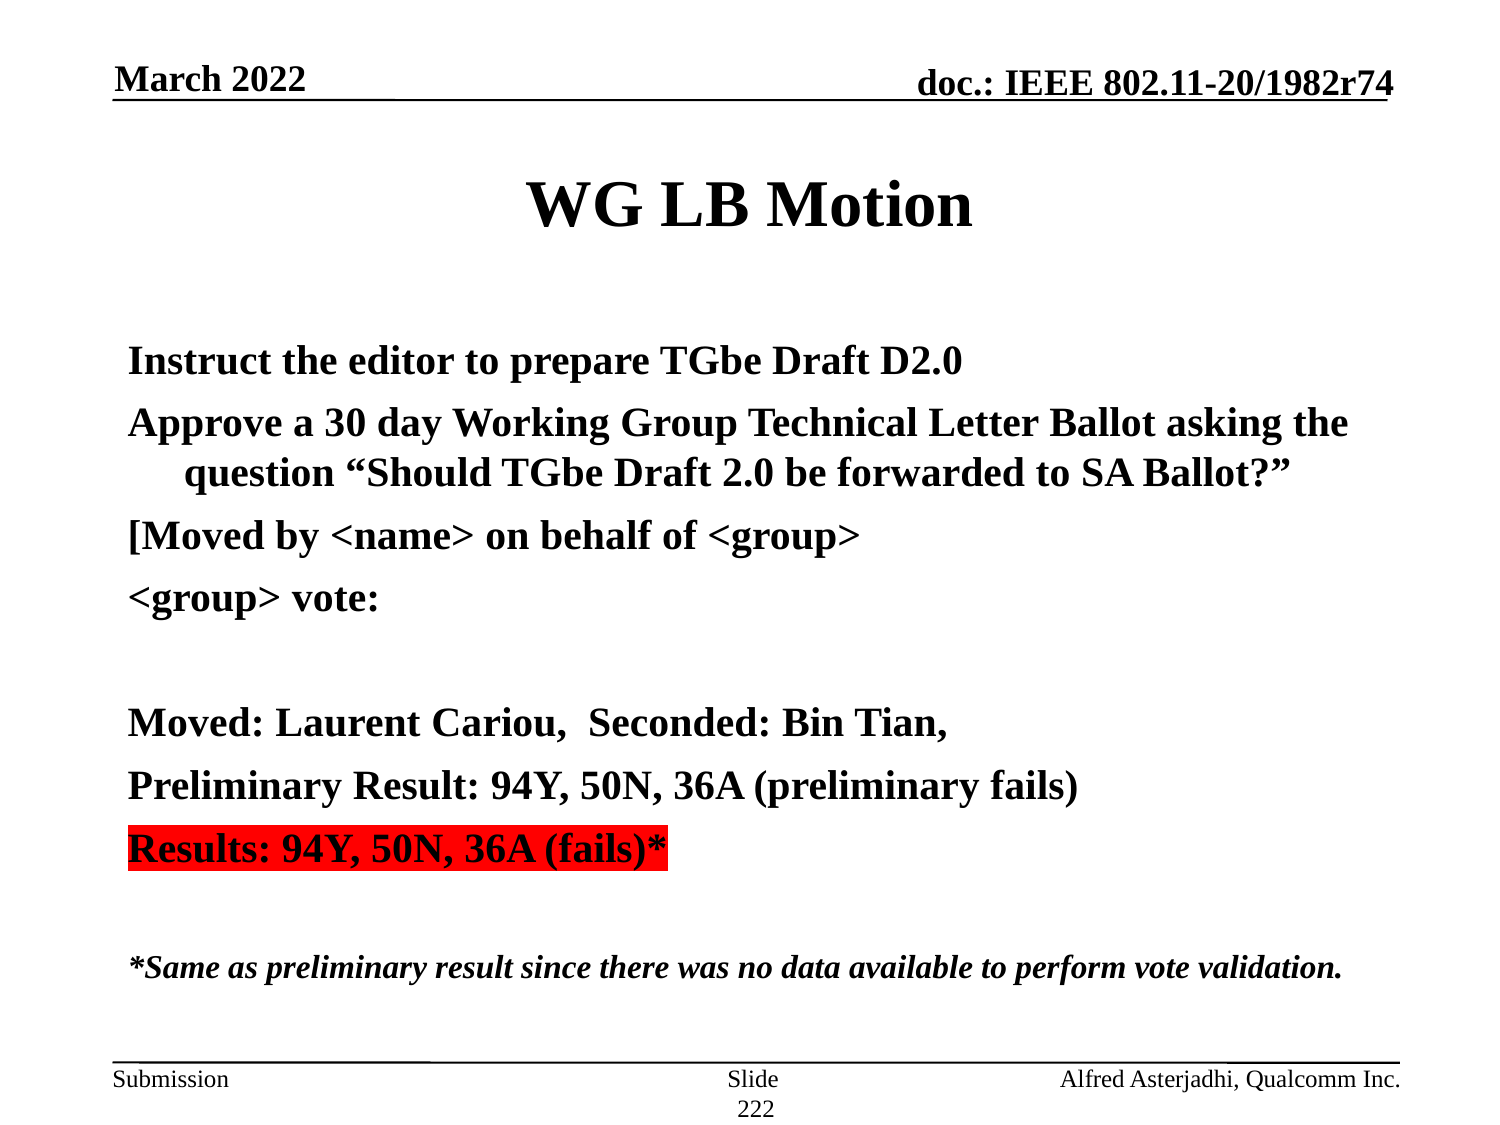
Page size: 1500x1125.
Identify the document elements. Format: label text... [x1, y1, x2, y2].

footer Alfred Asterjadhi, Qualcomm Inc. [878, 1061, 1402, 1093]
slide_number Slide 222 [712, 1061, 800, 1123]
list Instruct the editor to prepare TGbe Draft D2.0 Approve a 30 day Working Group Technical Letter Ballot asking the question “Should TGbe Draft 2.0 be forwarded to SA Ballot?” [Moved by <name> on behalf of <group> <group> vote: Moved: Laurent Cariou, Seconded: Bin Tian, Preliminary Result: 94Y, 50N, 36A (preliminary fails) Results: 94Y, 50N, 36A (fails)* *Same as preliminary result since there was no data available to perform vote validation. [112, 324, 1388, 1000]
title WG LB Motion [112, 112, 1388, 288]
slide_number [114, 54, 423, 100]
